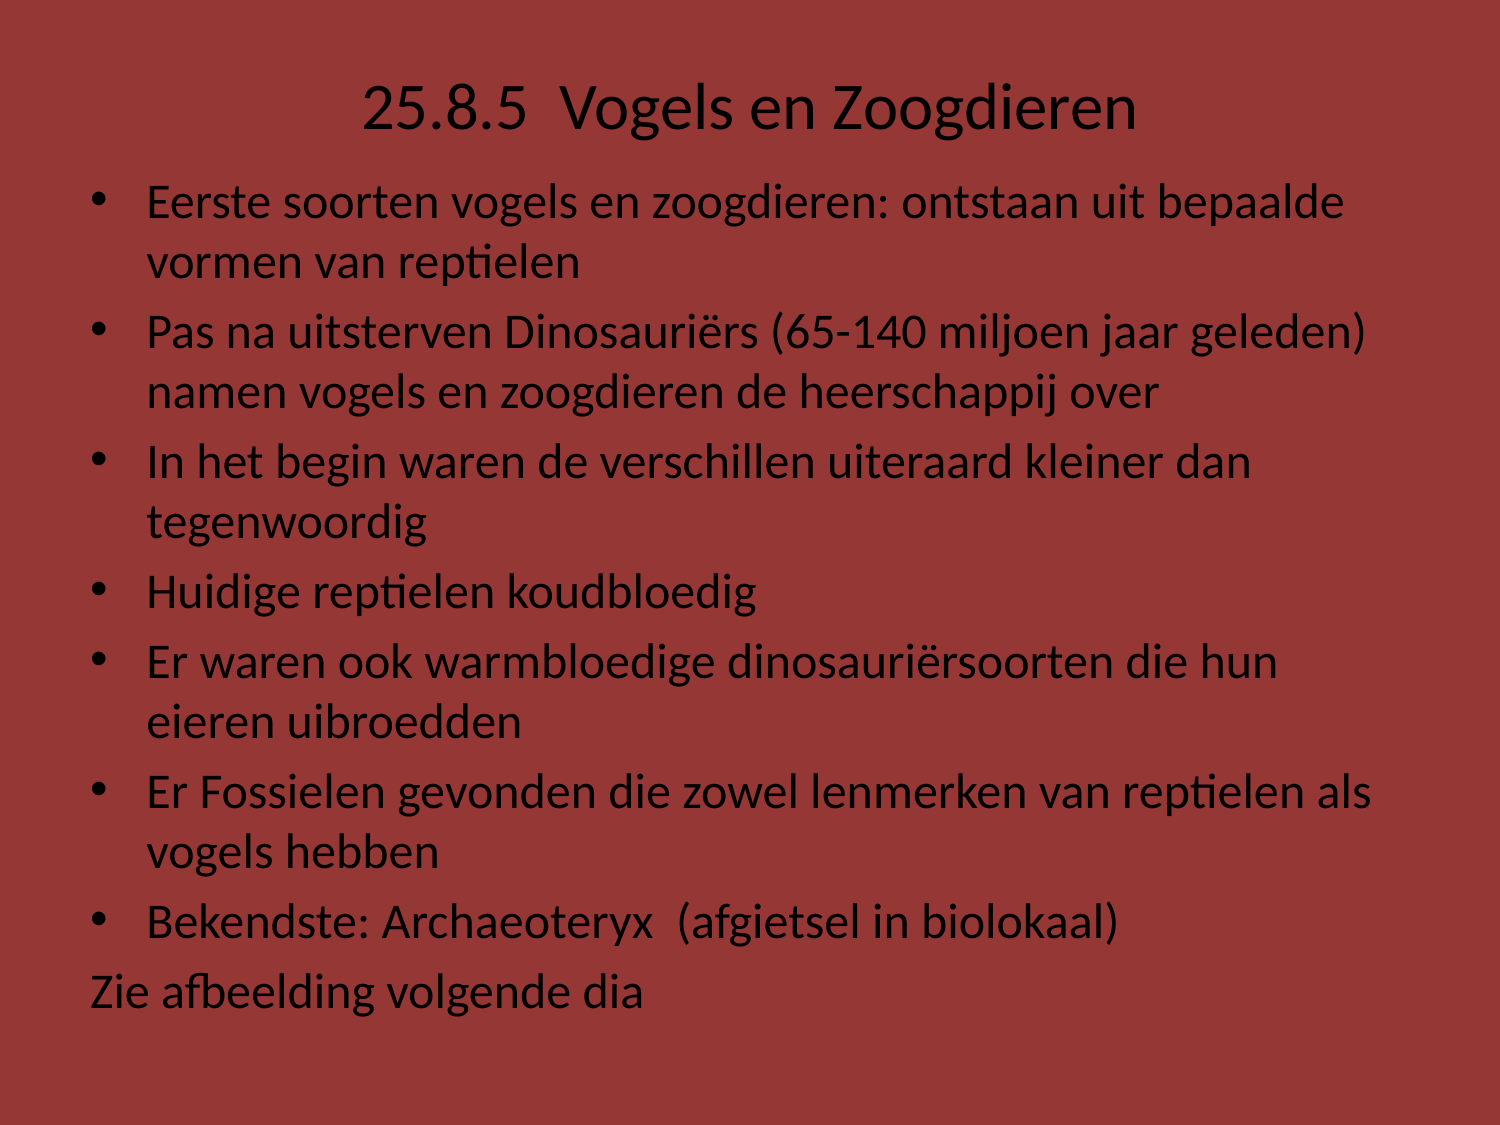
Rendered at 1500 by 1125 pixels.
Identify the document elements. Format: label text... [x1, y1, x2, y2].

list Eerste soorten vogels en zoogdieren: ontstaan uit bepaalde vormen van reptielen Pas na uitsterven Dinosauriërs (65-140 miljoen jaar geleden) namen vogels en zoogdieren de heerschappij over In het begin waren de verschillen uiteraard kleiner dan tegenwoordig Huidige reptielen koudbloedig Er waren ook warmbloedige dinosauriërsoorten die hun eieren uibroedden Er Fossielen gevonden die zowel lenmerken van reptielen als vogels hebben Bekendste: Archaeoteryx (afgietsel in biolokaal) Zie afbeelding volgende dia [75, 160, 1425, 1094]
title 25.8.5 Vogels en Zoogdieren [75, 45, 1425, 160]
